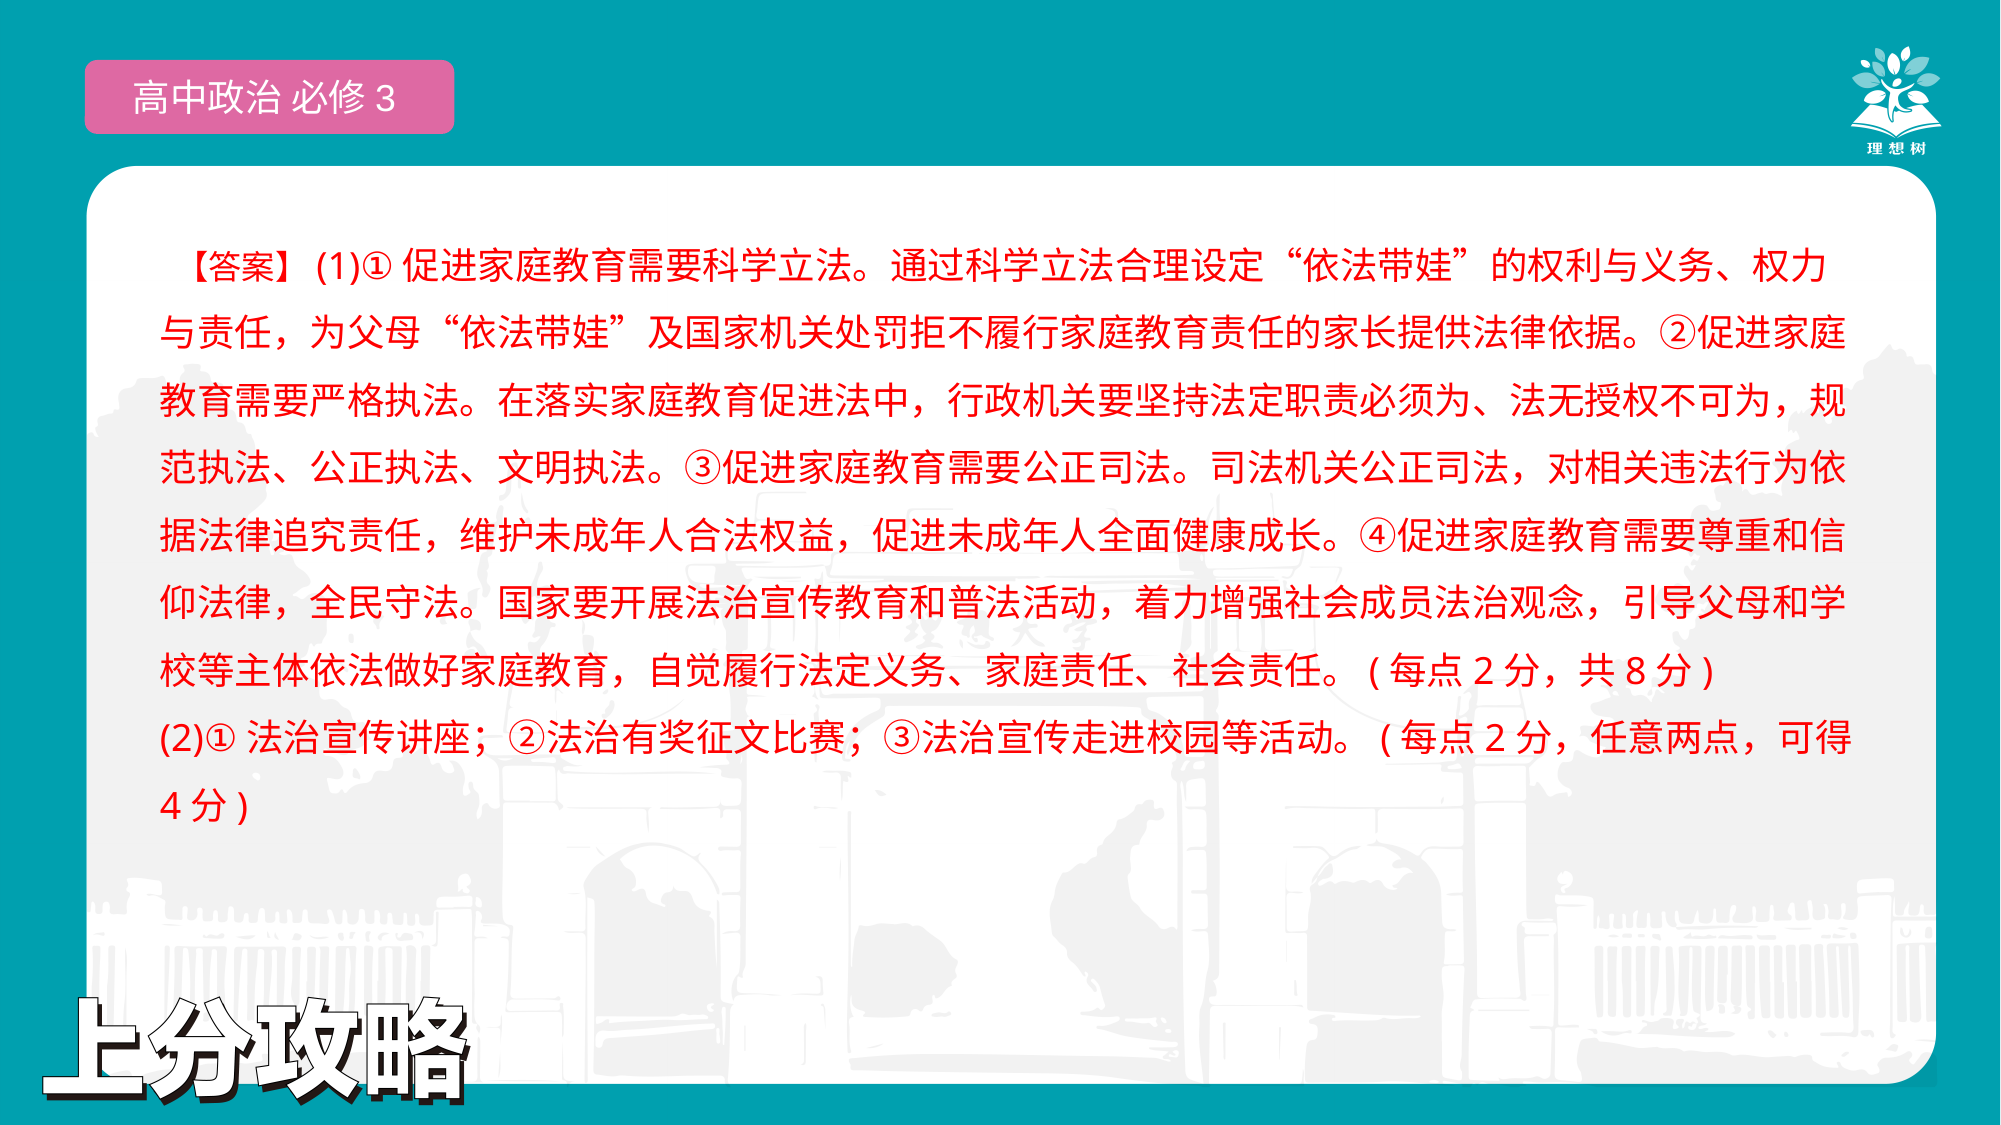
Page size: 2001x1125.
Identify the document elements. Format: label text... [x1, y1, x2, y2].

text_box 【答案】(1)①促进家庭教育需要科学立法。通过科学立法合理设定“依法带娃”的权利与义务、权力与责任，为父母“依法带娃”及国家机关处罚拒不履行家庭教育责任的家长提供法律依据。②促进家庭教育需要严格执法。在落实家庭教育促进法中，行政机关要坚持法定职责必须为、法无授权不可为，规范执法、公正执法、文明执法。③促进家庭教育需要公正司法。司法机关公正司法，对相关违法行为依据法律追究责任，维护未成年人合法权益，促进未成年人全面健康成长。④促进家庭教育需要尊重和信仰法律，全民守法。国家要开展法治宣传教育和普法活动，着力增强社会成员法治观念，引导父母和学校等主体依法做好家庭教育，自觉履行法定义务、家庭责任、社会责任。(每点2分，共8分) (2)①法治宣传讲座；②法治有奖征文比赛；③法治宣传走进校园等活动。(每点2分，任意两点，可得4分) [145, 212, 1875, 762]
text_box 高中政治 必修3 [83, 58, 456, 135]
picture [0, 0, 2001, 1125]
